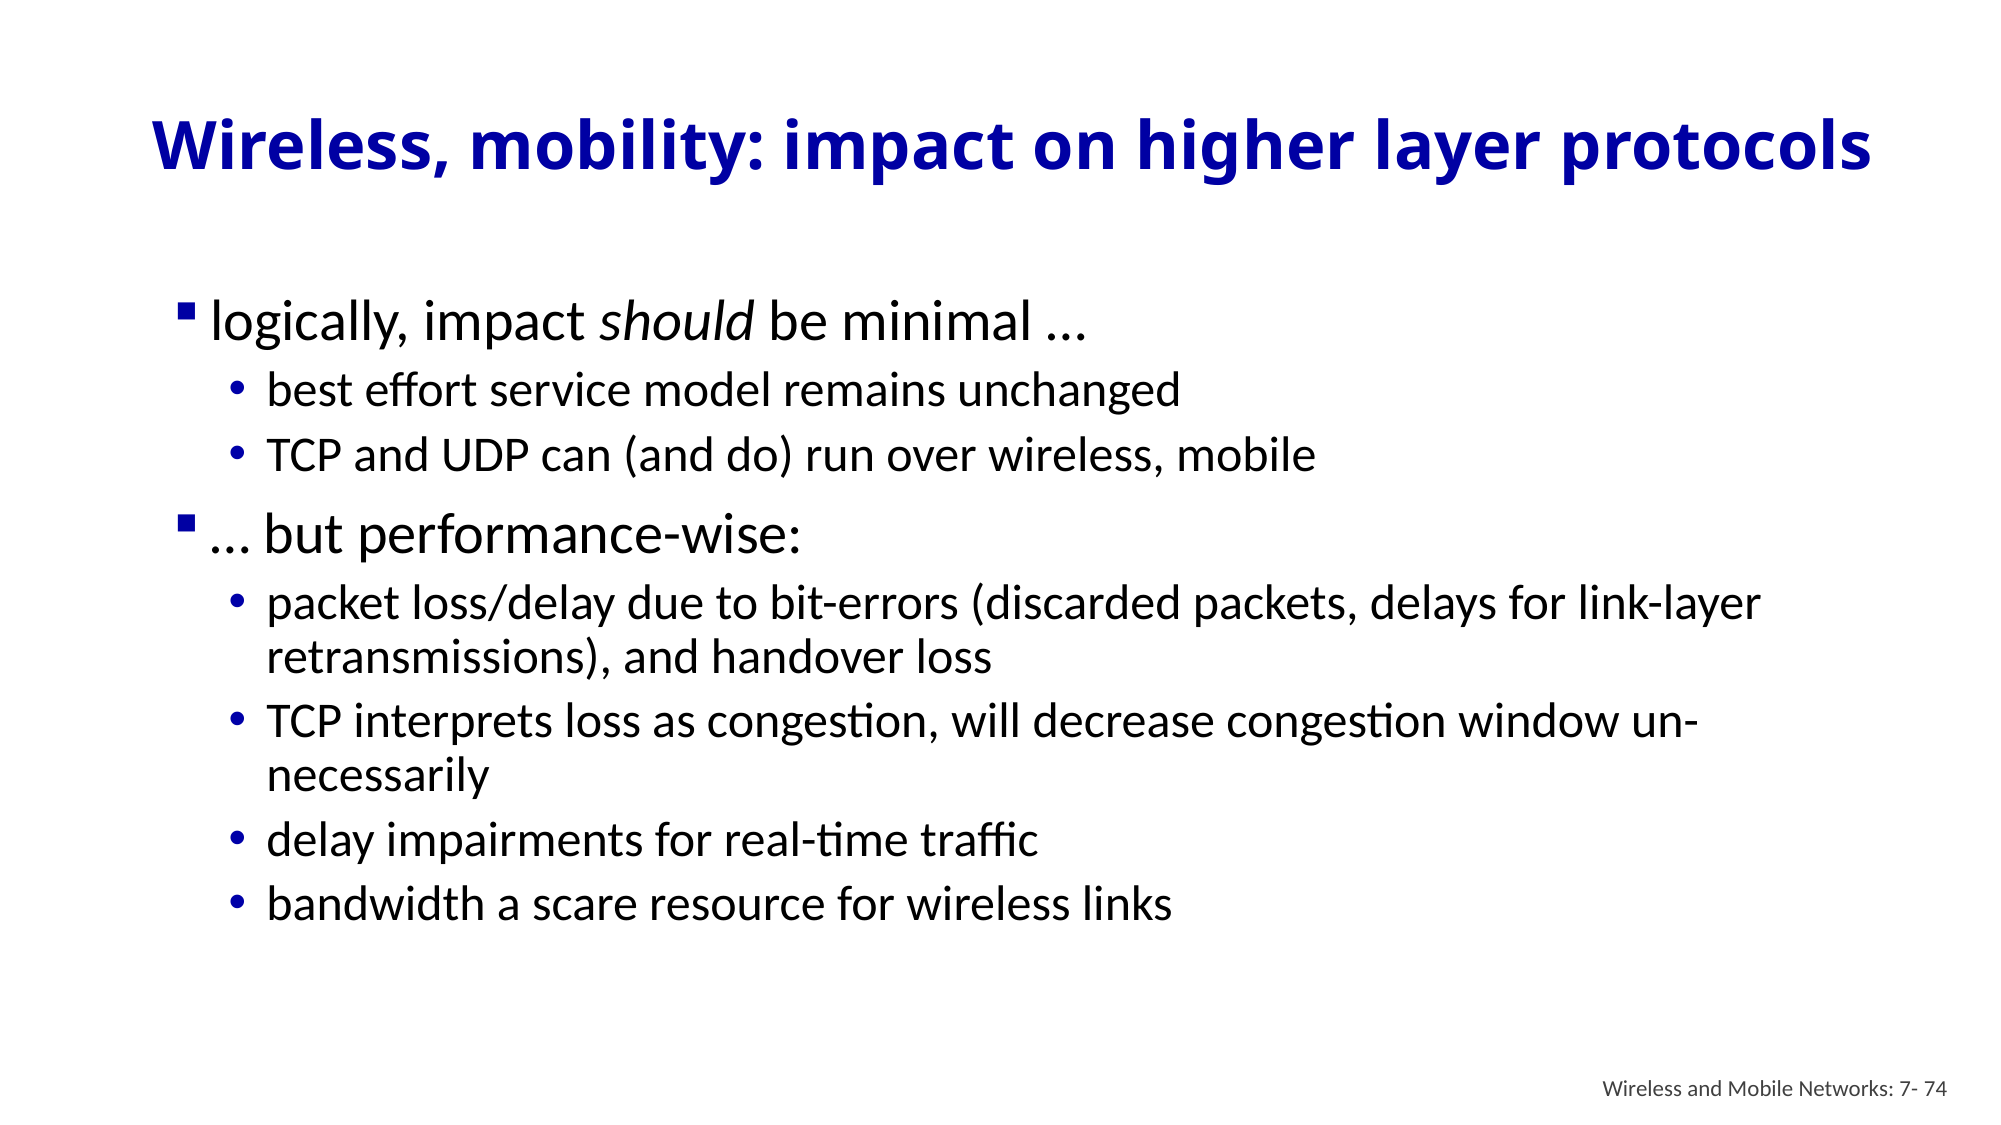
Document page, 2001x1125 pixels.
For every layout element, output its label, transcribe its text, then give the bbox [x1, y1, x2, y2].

list logically, impact should be minimal … best effort service model remains unchanged TCP and UDP can (and do) run over wireless, mobile … but performance-wise: packet loss/delay due to bit-errors (discarded packets, delays for link-layer retransmissions), and handover loss TCP interprets loss as congestion, will decrease congestion window un-necessarily delay impairments for real-time traffic bandwidth a scare resource for wireless links [137, 282, 1930, 1044]
title Wireless, mobility: impact on higher layer protocols [137, 74, 1906, 221]
slide_number Wireless and Mobile Networks: 7- 74 [1512, 1056, 1963, 1117]
